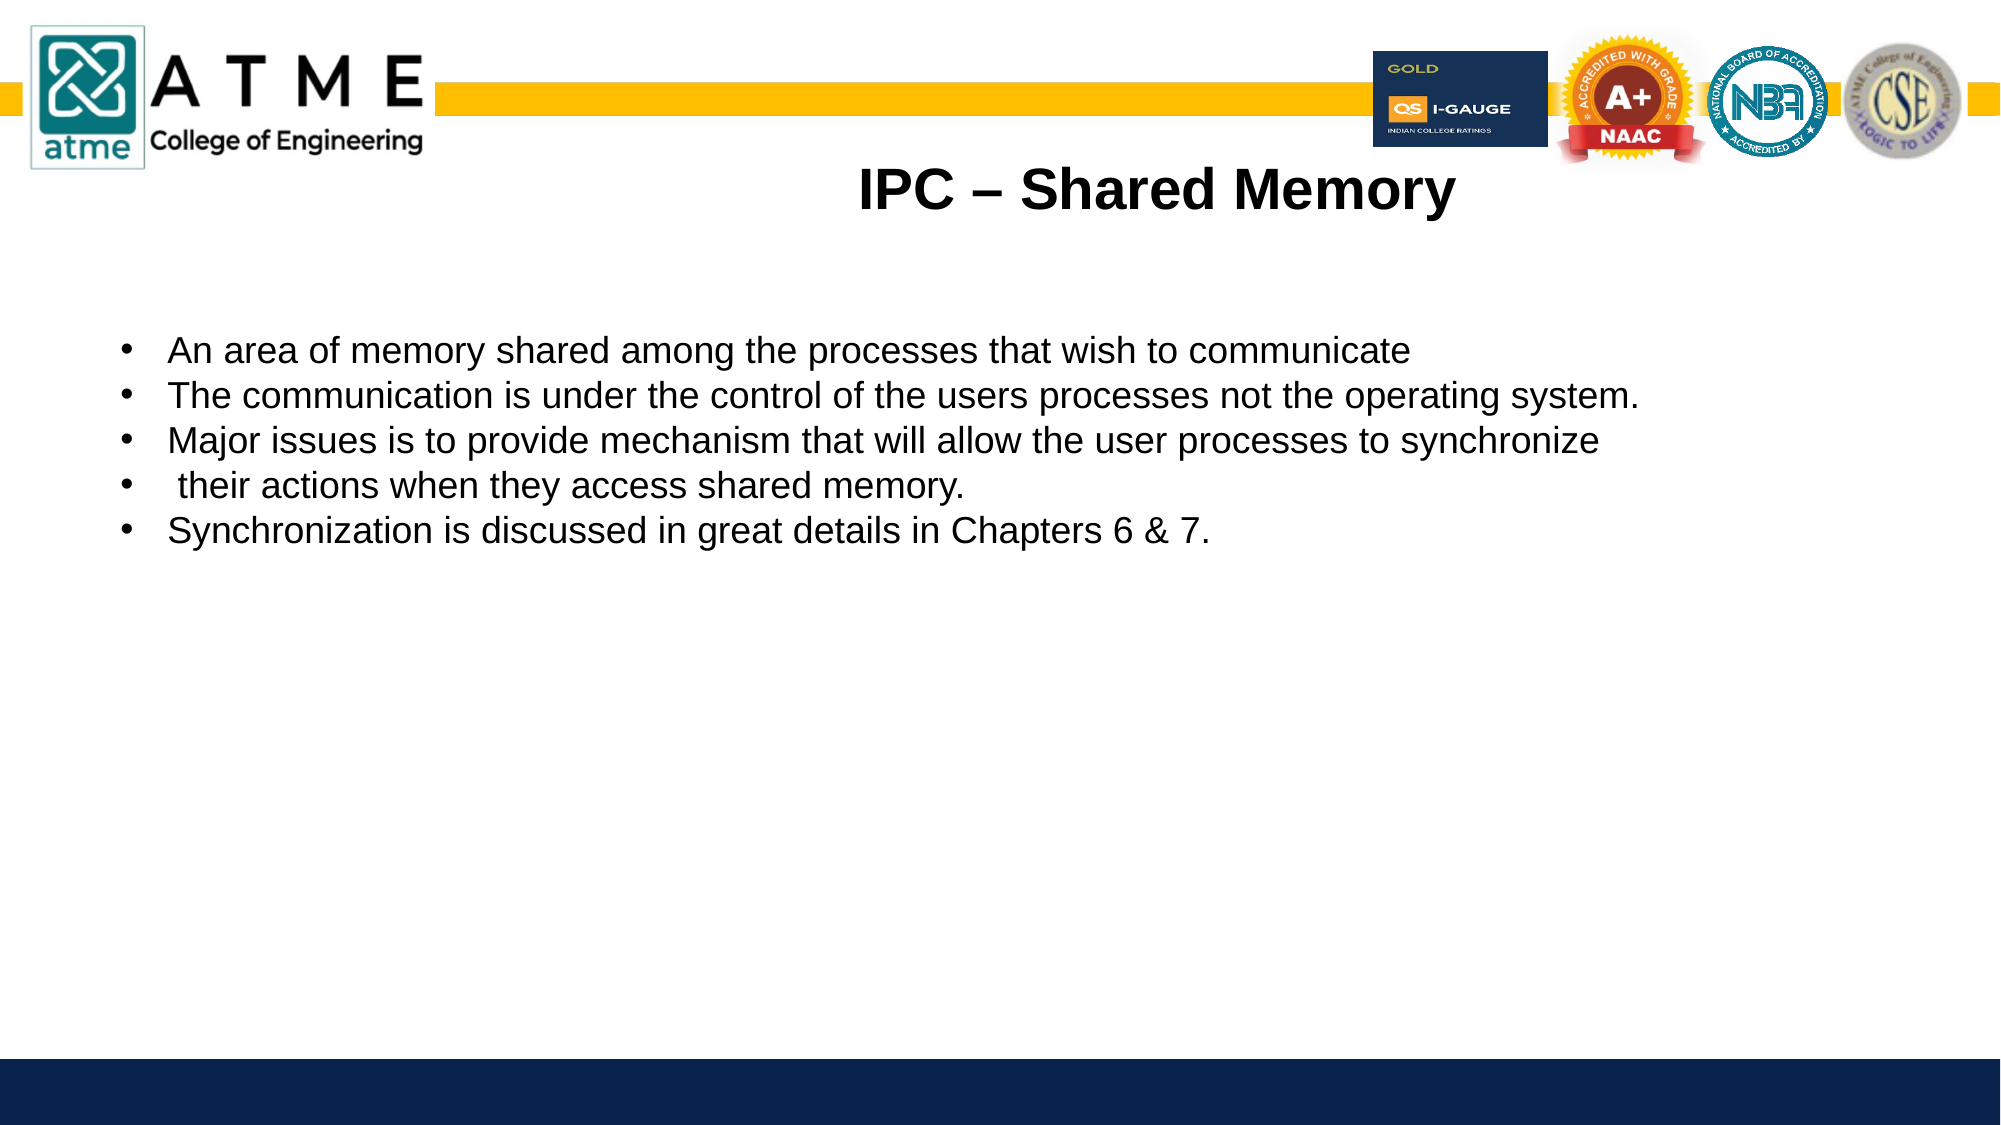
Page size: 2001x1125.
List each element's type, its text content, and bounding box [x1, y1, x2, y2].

picture [22, 15, 435, 178]
text_box IPC – Shared Memory [843, 144, 1473, 229]
text_box An area of memory shared among the processes that wish to communicate The communication is under the control of the users processes not the operating system. Major issues is to provide mechanism that will allow the user processes to synchronize their actions when they access shared memory. Synchronization is discussed in great details in Chapters 6 & 7. [105, 318, 1656, 649]
picture [1373, 20, 1828, 180]
picture [1840, 26, 1968, 176]
picture [0, 1059, 2001, 1125]
